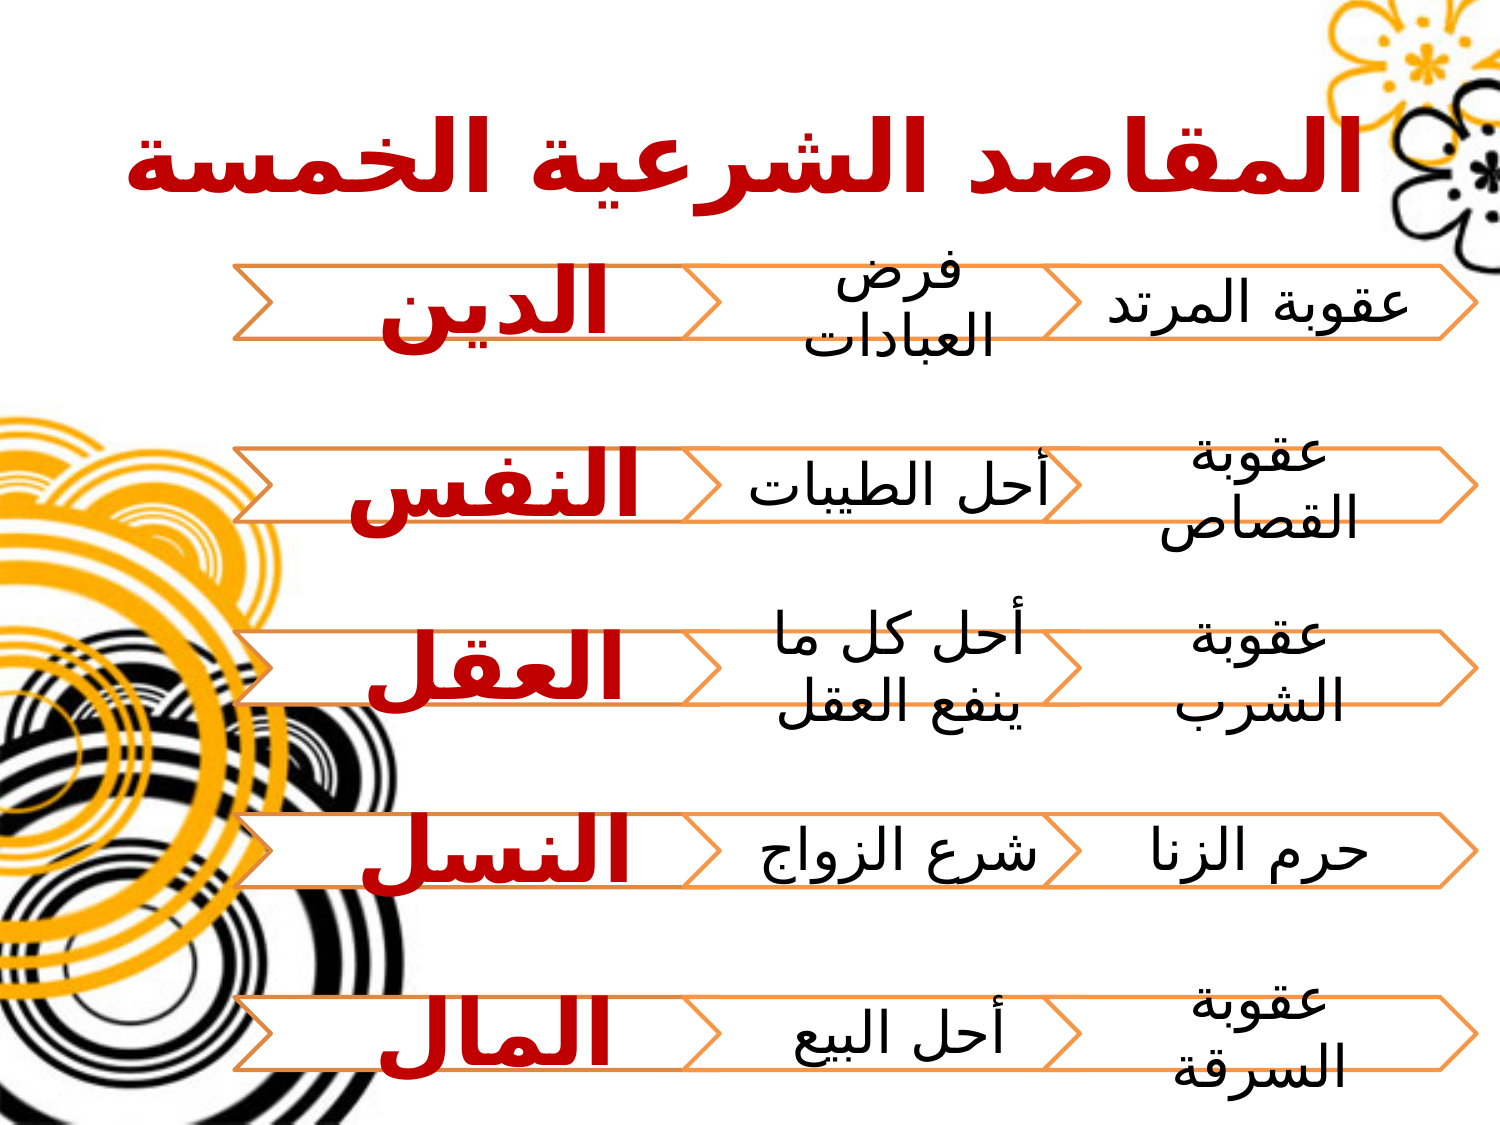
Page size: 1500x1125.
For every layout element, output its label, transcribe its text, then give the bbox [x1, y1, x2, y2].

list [234, 210, 1477, 1125]
picture [0, 0, 1500, 1125]
title المقاصد الشرعية الخمسة [70, 58, 1421, 247]
